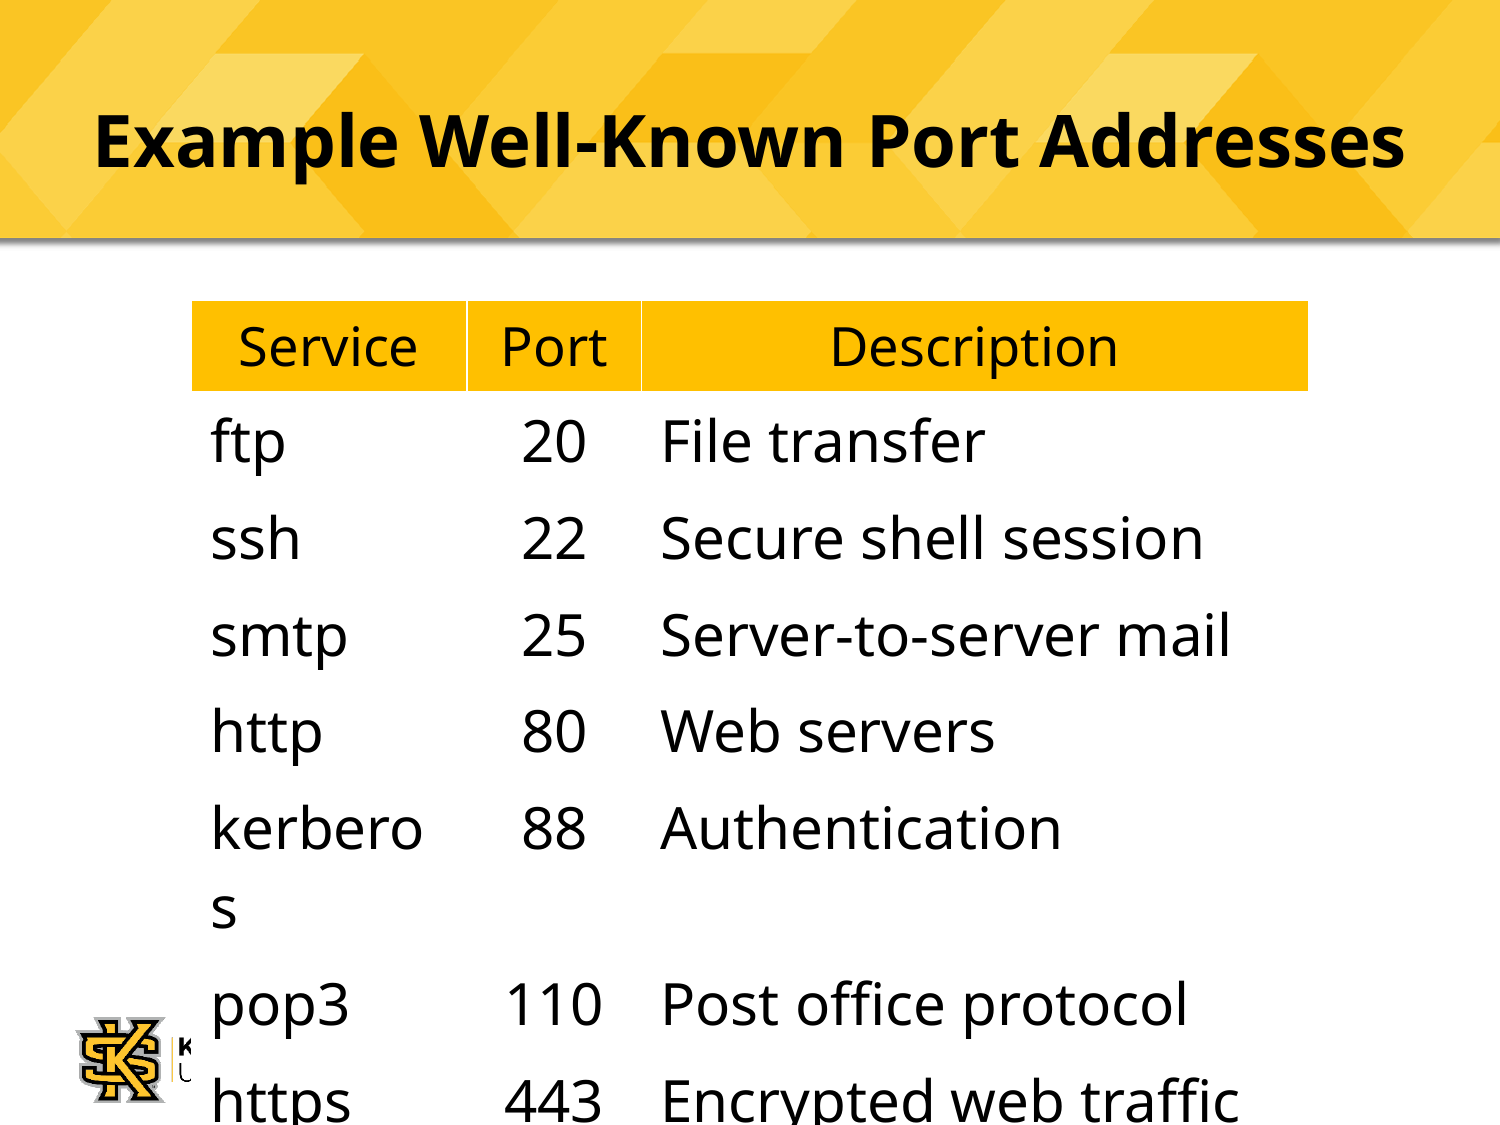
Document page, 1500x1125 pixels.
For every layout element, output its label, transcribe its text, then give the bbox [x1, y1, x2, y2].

table_cell 20 [468, 392, 641, 487]
table_cell kerberos [192, 780, 466, 954]
table_cell 25 [468, 586, 641, 681]
picture [0, 0, 1500, 251]
table_cell pop3 [192, 956, 466, 1051]
table_cell File transfer [642, 392, 1308, 487]
table_cell 443 [468, 1052, 641, 1125]
table_cell 110 [468, 956, 641, 1051]
table_cell ftp [192, 392, 466, 487]
table_header Service [192, 301, 466, 391]
table_cell smtp [192, 586, 466, 681]
table_cell ssh [192, 489, 466, 584]
table_header Port [468, 301, 641, 391]
table_cell Post office protocol [642, 956, 1308, 1051]
table_cell 22 [468, 489, 641, 584]
table_cell Server-to-server mail [642, 586, 1308, 681]
table_cell Web servers [642, 683, 1308, 778]
table_cell 88 [468, 780, 641, 954]
table_cell 80 [468, 683, 641, 778]
table_cell Encrypted web traffic [642, 1052, 1308, 1125]
title Example Well-Known Port Addresses [75, 45, 1425, 233]
picture [75, 1017, 191, 1103]
table_cell https [192, 1052, 466, 1125]
table_cell Authentication [642, 780, 1308, 954]
table_cell Secure shell session [642, 489, 1308, 584]
table_header Description [642, 301, 1308, 391]
table_cell http [192, 683, 466, 778]
